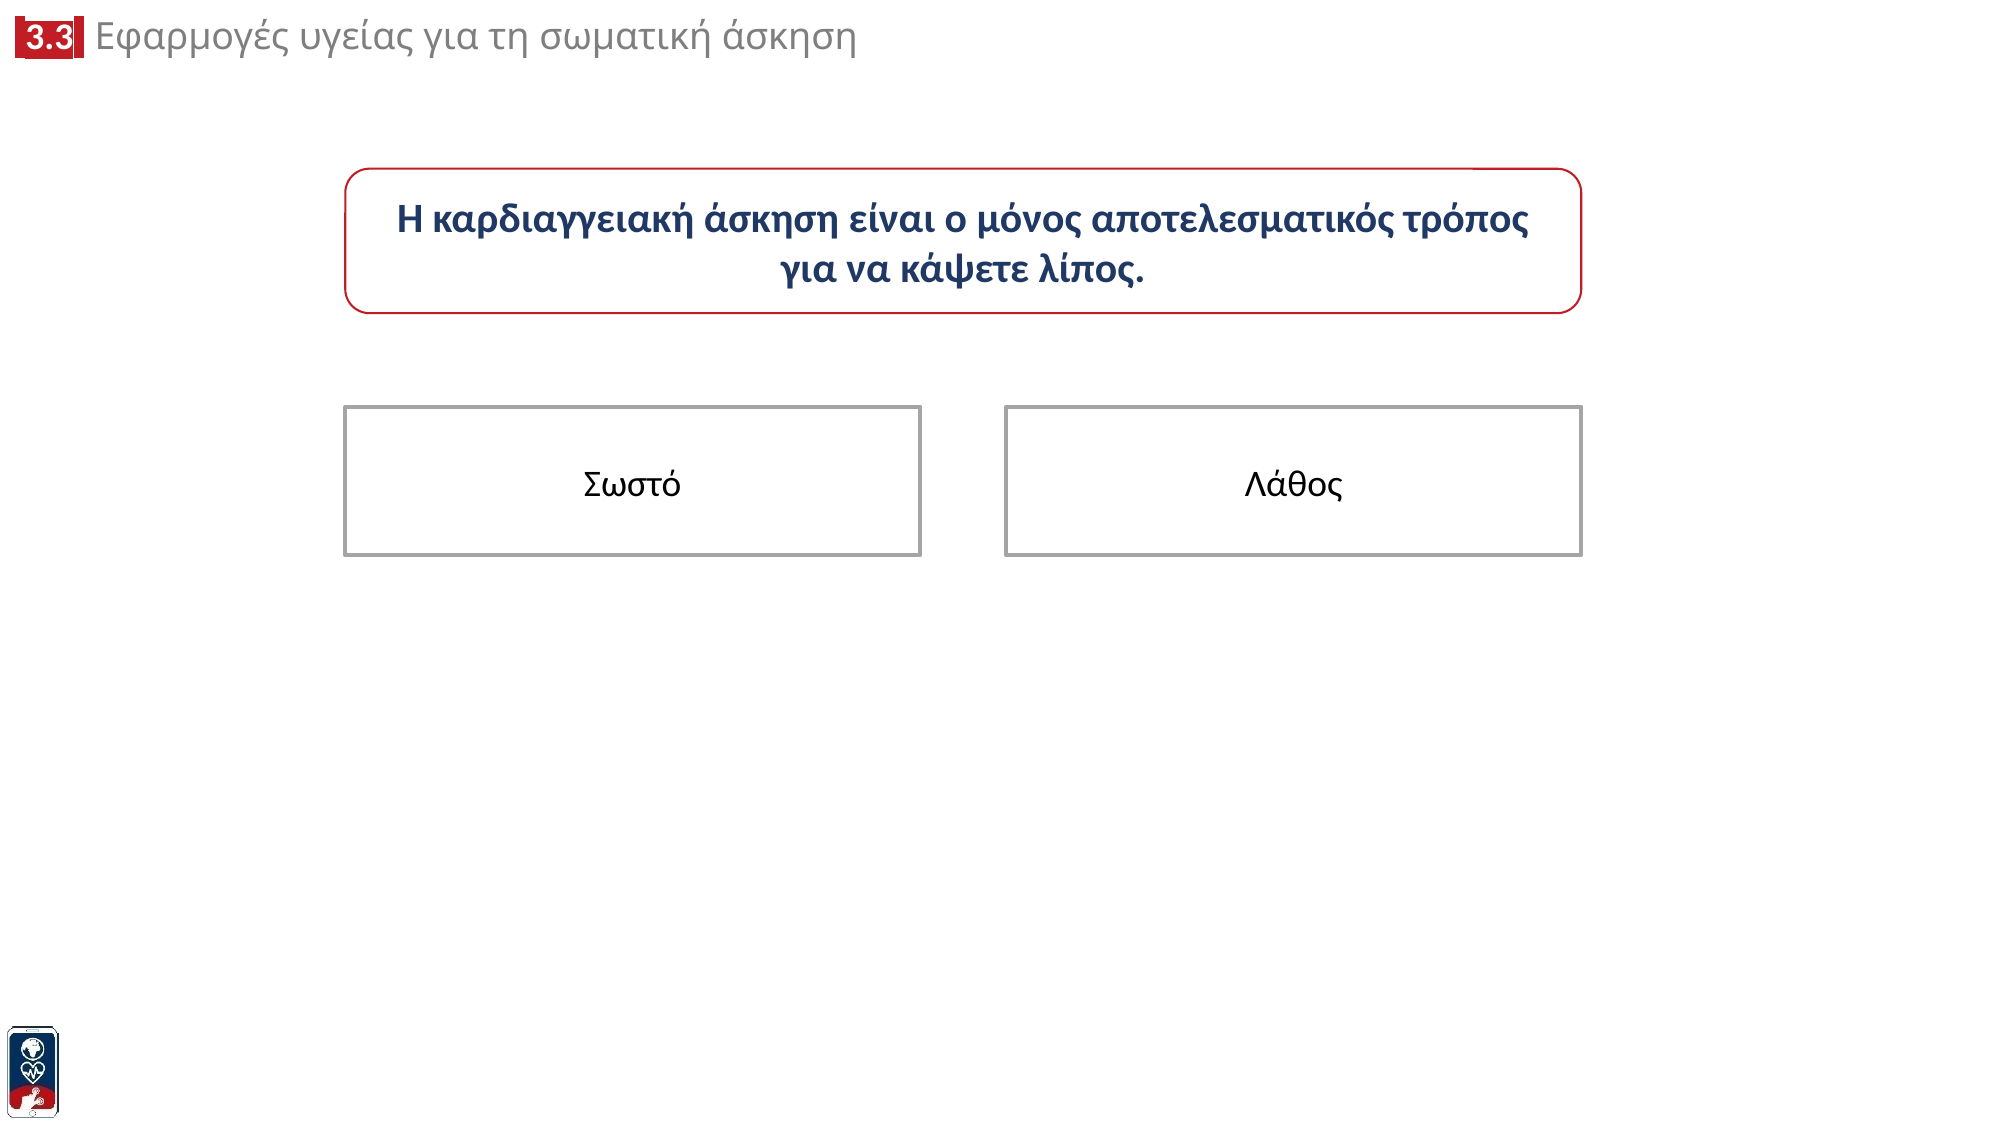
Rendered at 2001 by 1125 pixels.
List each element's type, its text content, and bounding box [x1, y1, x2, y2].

text_box Η καρδιαγγειακή άσκηση είναι ο μόνος αποτελεσματικός τρόπος για να κάψετε λίπος. [345, 168, 1582, 314]
text_box Σωστό [343, 405, 922, 557]
text_box Λάθος [1004, 405, 1583, 557]
picture [7, 1026, 59, 1118]
